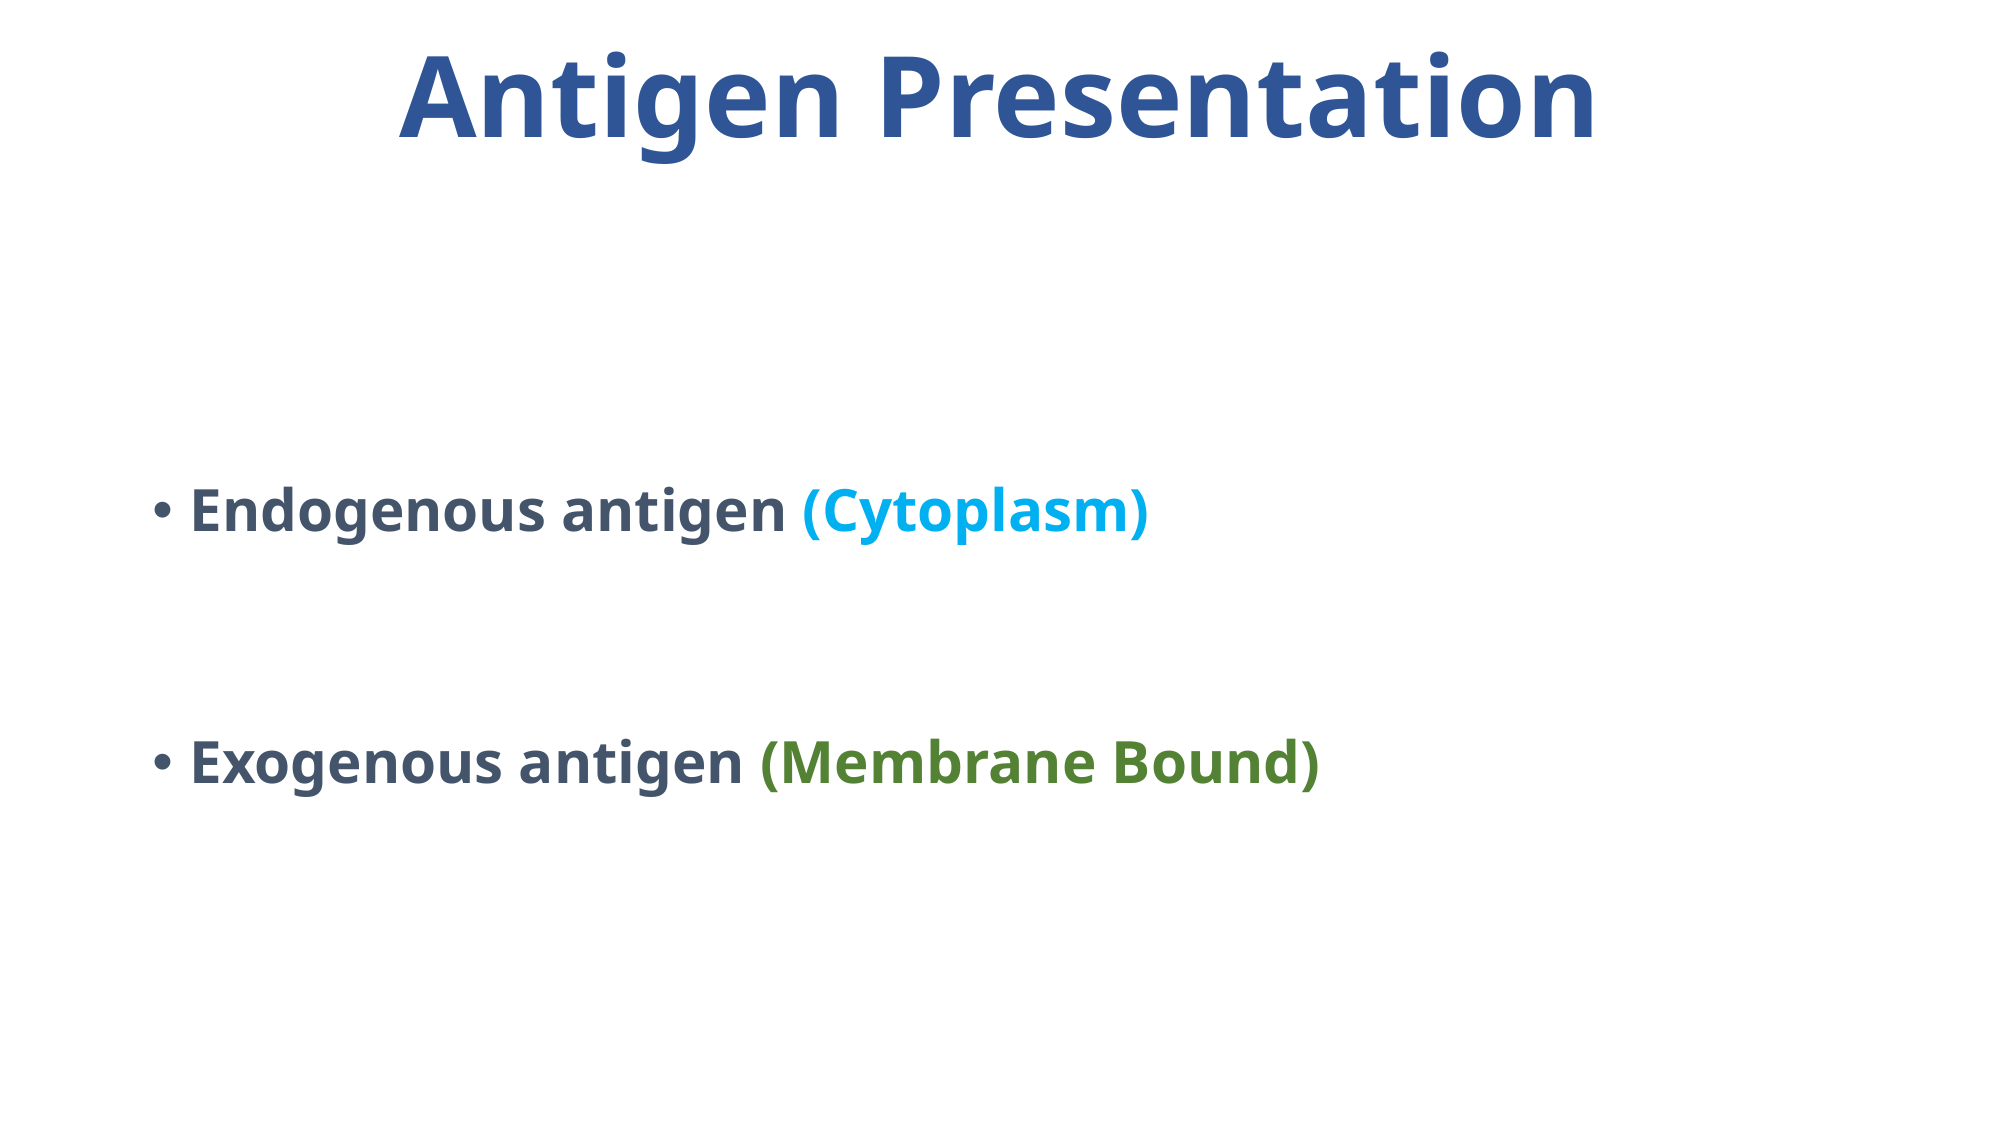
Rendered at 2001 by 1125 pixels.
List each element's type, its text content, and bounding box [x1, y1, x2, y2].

title Antigen Presentation [137, 59, 1863, 278]
list Endogenous antigen (Cytoplasm) Exogenous antigen (Membrane Bound) [137, 299, 1863, 1014]
